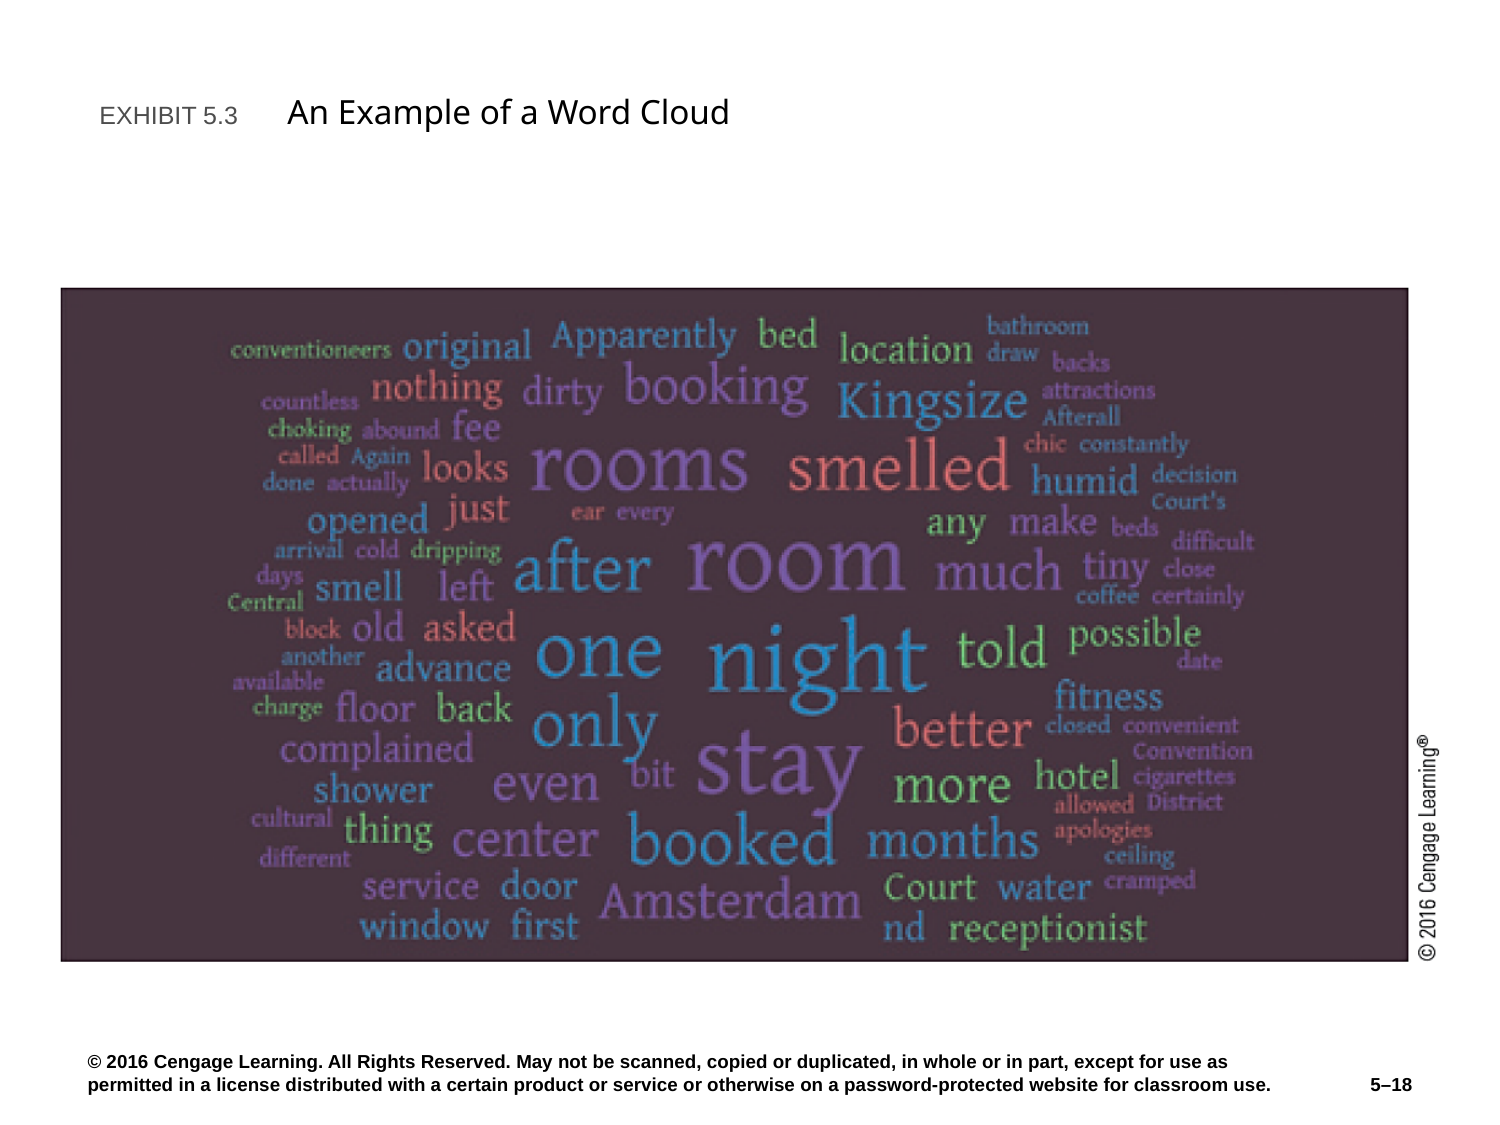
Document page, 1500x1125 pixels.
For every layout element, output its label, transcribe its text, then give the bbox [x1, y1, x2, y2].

slide_number 5–18 [1050, 1042, 1413, 1103]
footer © 2016 Cengage Learning. All Rights Reserved. May not be scanned, copied or duplicated, in whole or in part, except for use as permitted in a license distributed with a certain product or service or otherwise on a password-protected website for classroom use. [87, 1057, 1050, 1103]
text_box EXHIBIT 5.3 An Example of a Word Cloud [84, 84, 1414, 139]
picture [56, 283, 1444, 968]
